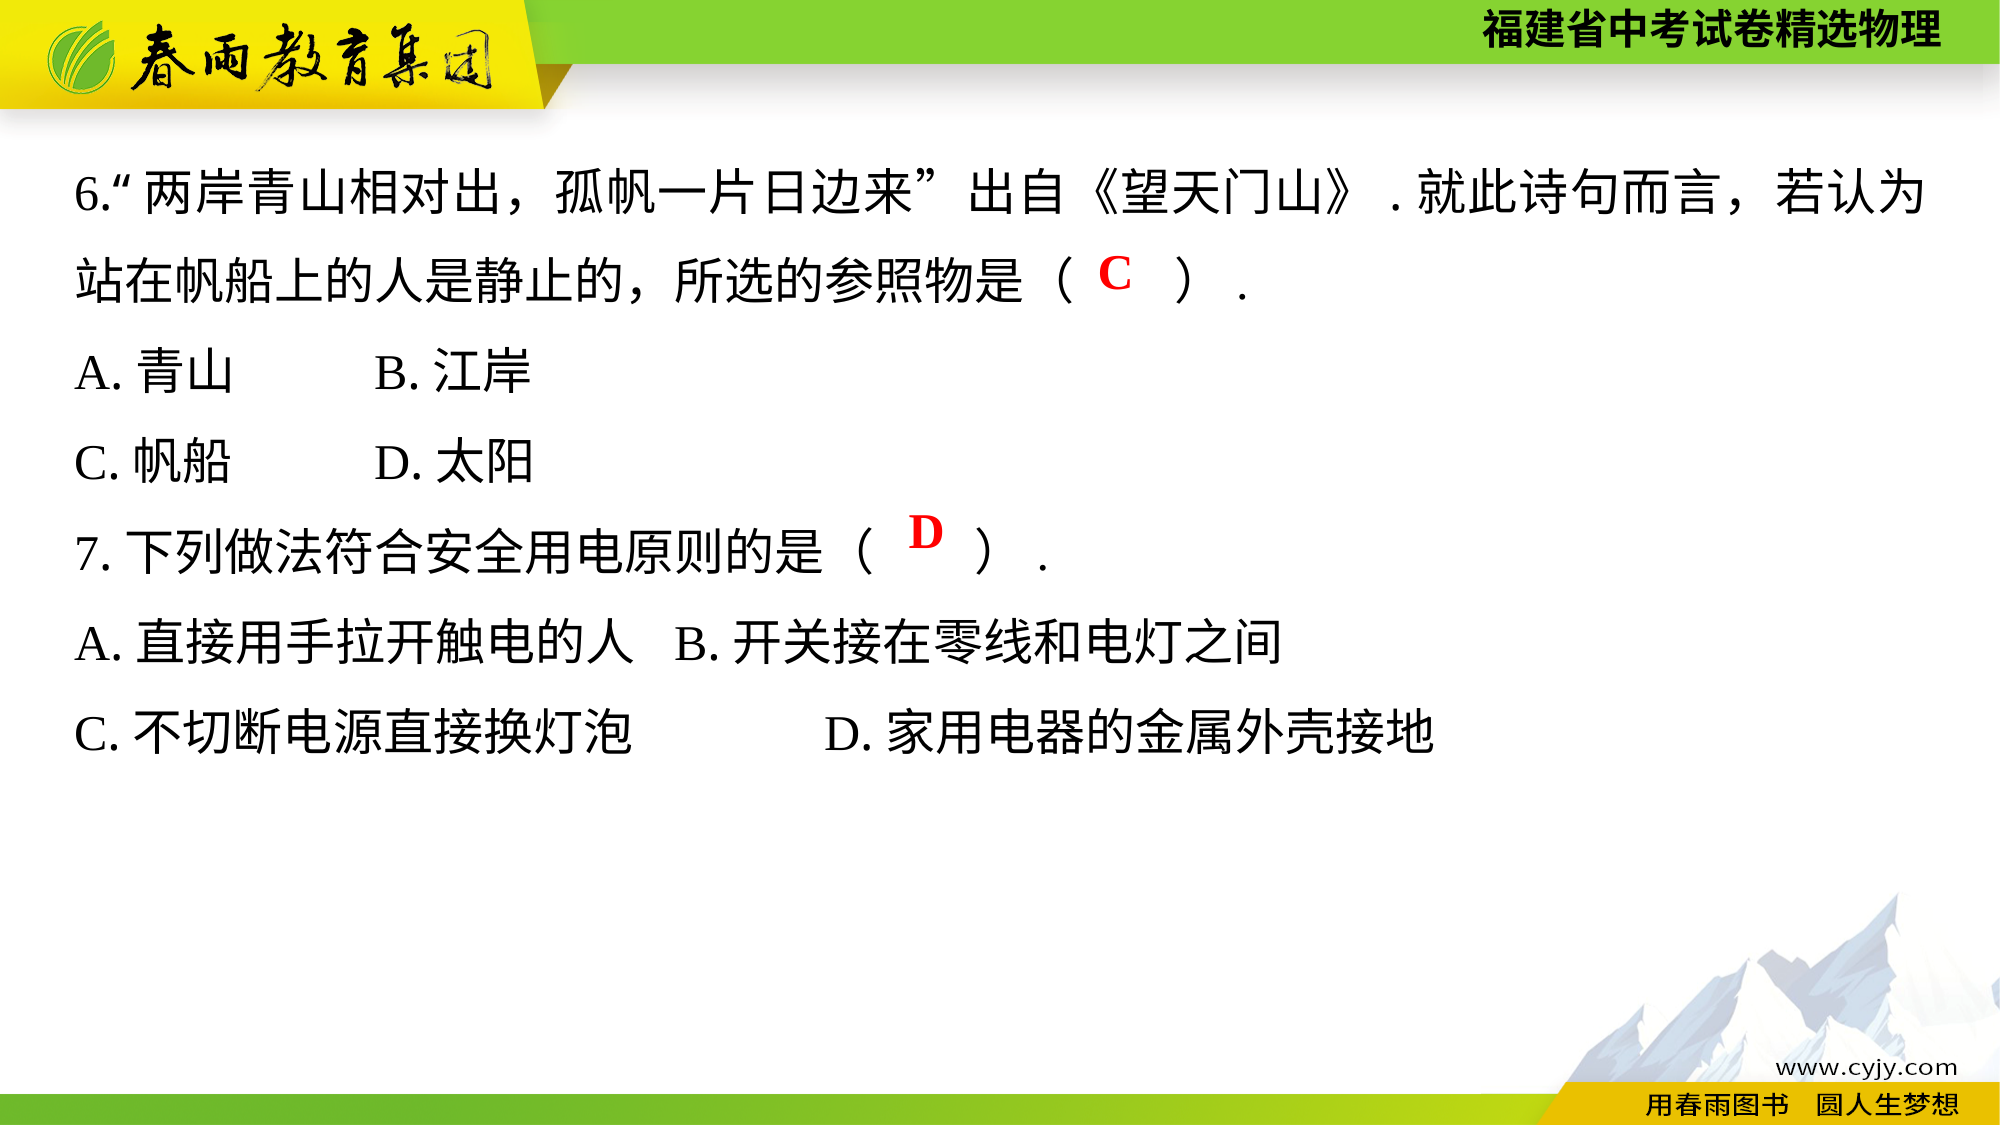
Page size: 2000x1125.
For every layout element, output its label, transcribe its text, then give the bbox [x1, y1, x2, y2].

text_box C [1083, 231, 1149, 307]
picture [0, 0, 2000, 1125]
list 6.“两岸青山相对出，孤帆一片日边来”出自《望天门山》.就此诗句而言，若认为站在帆船上的人是静止的，所选的参照物是（ ）. A.青山 B.江岸 C.帆船 D.太阳 7.下列做法符合安全用电原则的是（ ）. A.直接用手拉开触电的人 B.开关接在零线和电灯之间 C.不切断电源直接换灯泡 D.家用电器的金属外壳接地 [59, 122, 1944, 763]
text_box D [894, 491, 960, 567]
